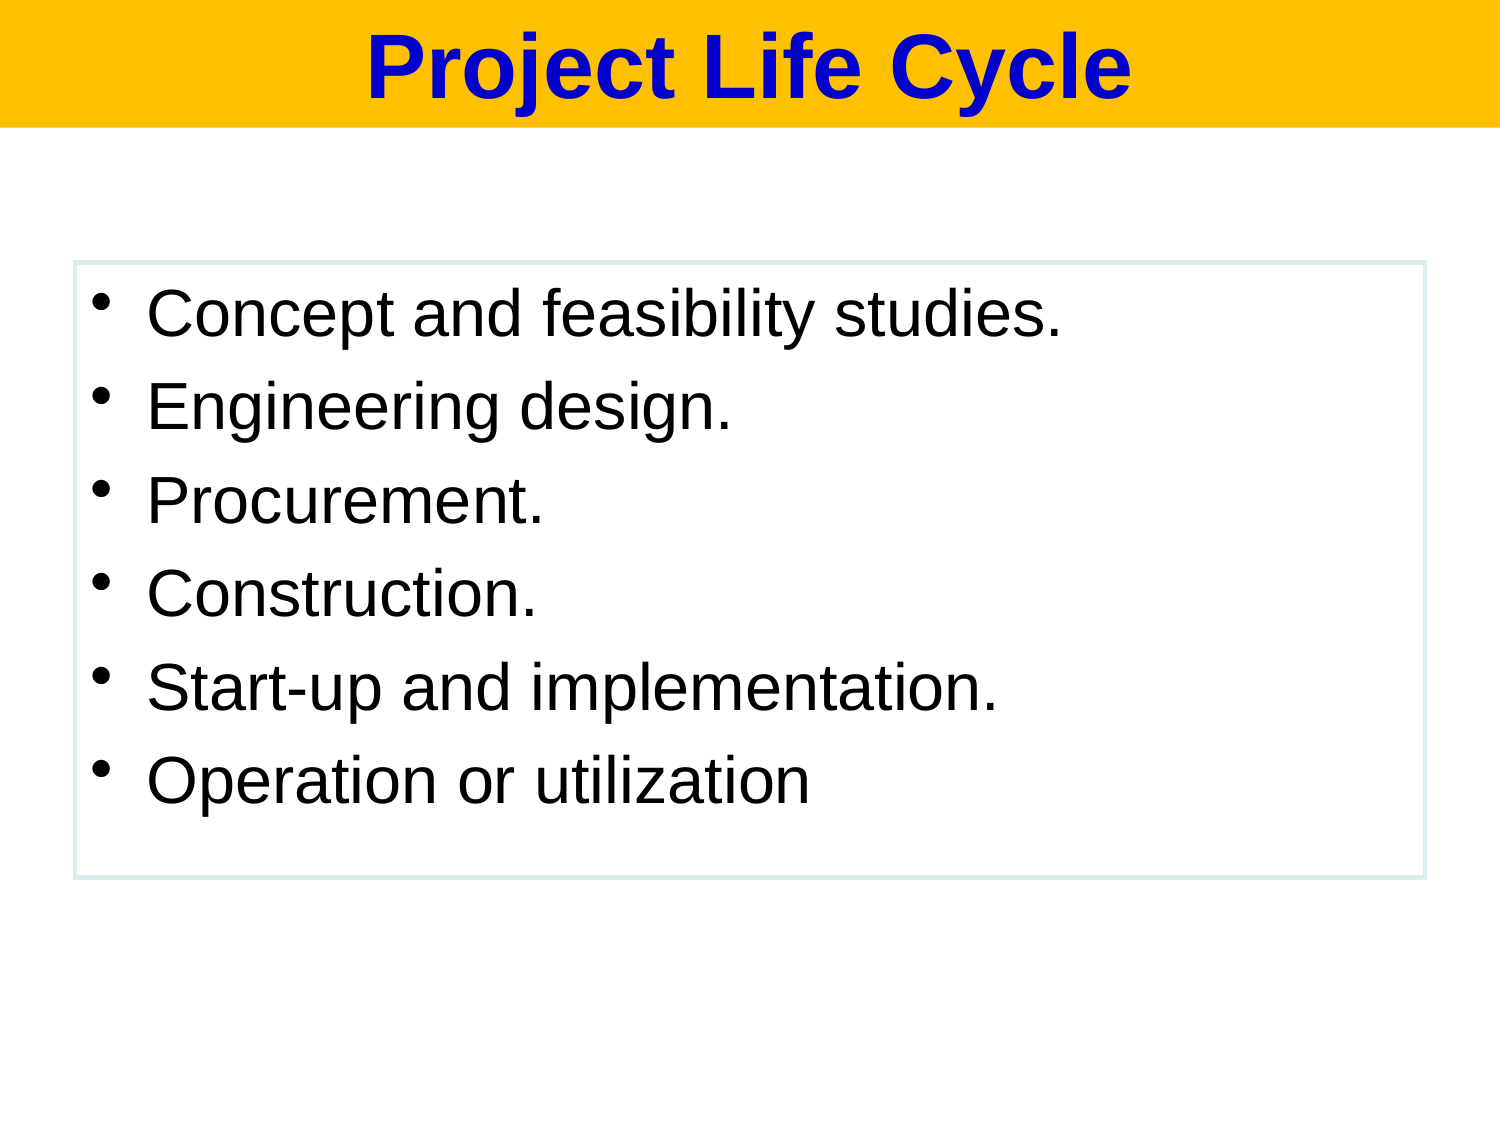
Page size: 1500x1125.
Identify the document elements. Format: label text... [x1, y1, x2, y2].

text_box Project Life Cycle [0, 0, 1500, 128]
list Concept and feasibility studies. Engineering design. Procurement. Construction. Start-up and implementation. Operation or utilization [73, 260, 1427, 880]
